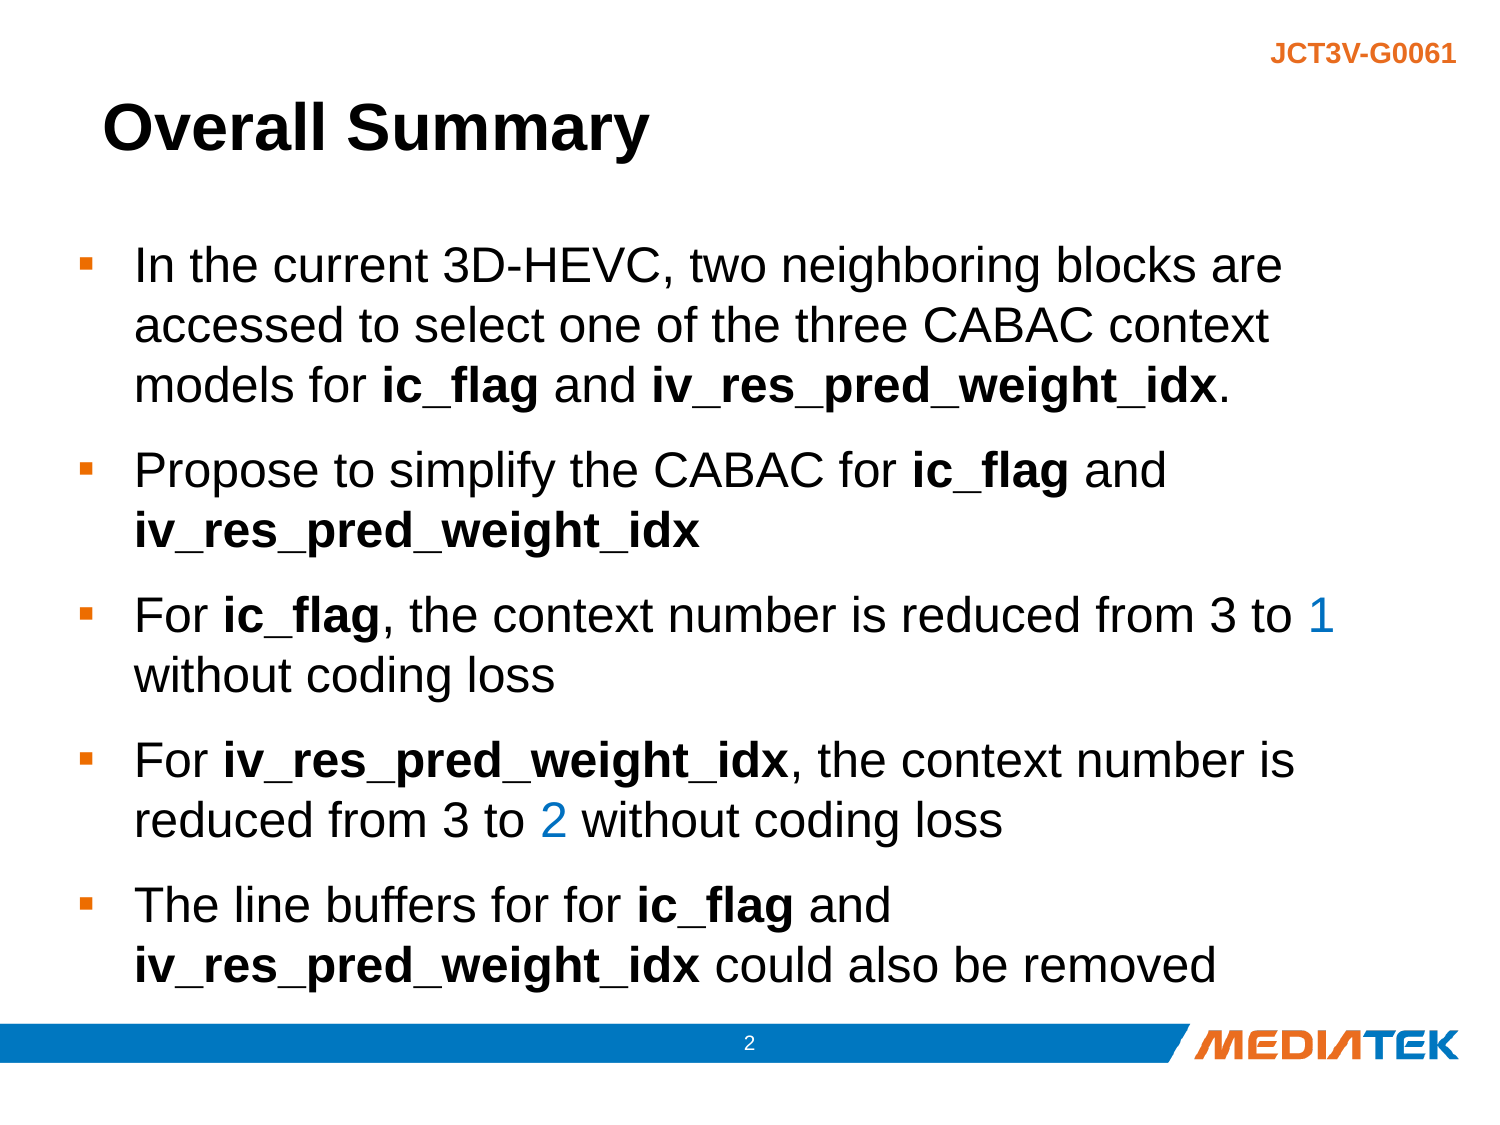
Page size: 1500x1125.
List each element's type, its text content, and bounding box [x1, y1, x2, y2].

title Overall Summary [87, 46, 1410, 201]
picture [0, 1023, 711, 1063]
picture [789, 1023, 1459, 1063]
list In the current 3D-HEVC, two neighboring blocks are accessed to select one of the three CABAC context models for ic_flag and iv_res_pred_weight_idx. Propose to simplify the CABAC for ic_flag and iv_res_pred_weight_idx For ic_flag, the context number is reduced from 3 to 1 without coding loss For iv_res_pred_weight_idx, the context number is reduced from 3 to 2 without coding loss The line buffers for for ic_flag and iv_res_pred_weight_idx could also be removed [62, 224, 1424, 1051]
slide_number 1 [711, 1022, 789, 1090]
